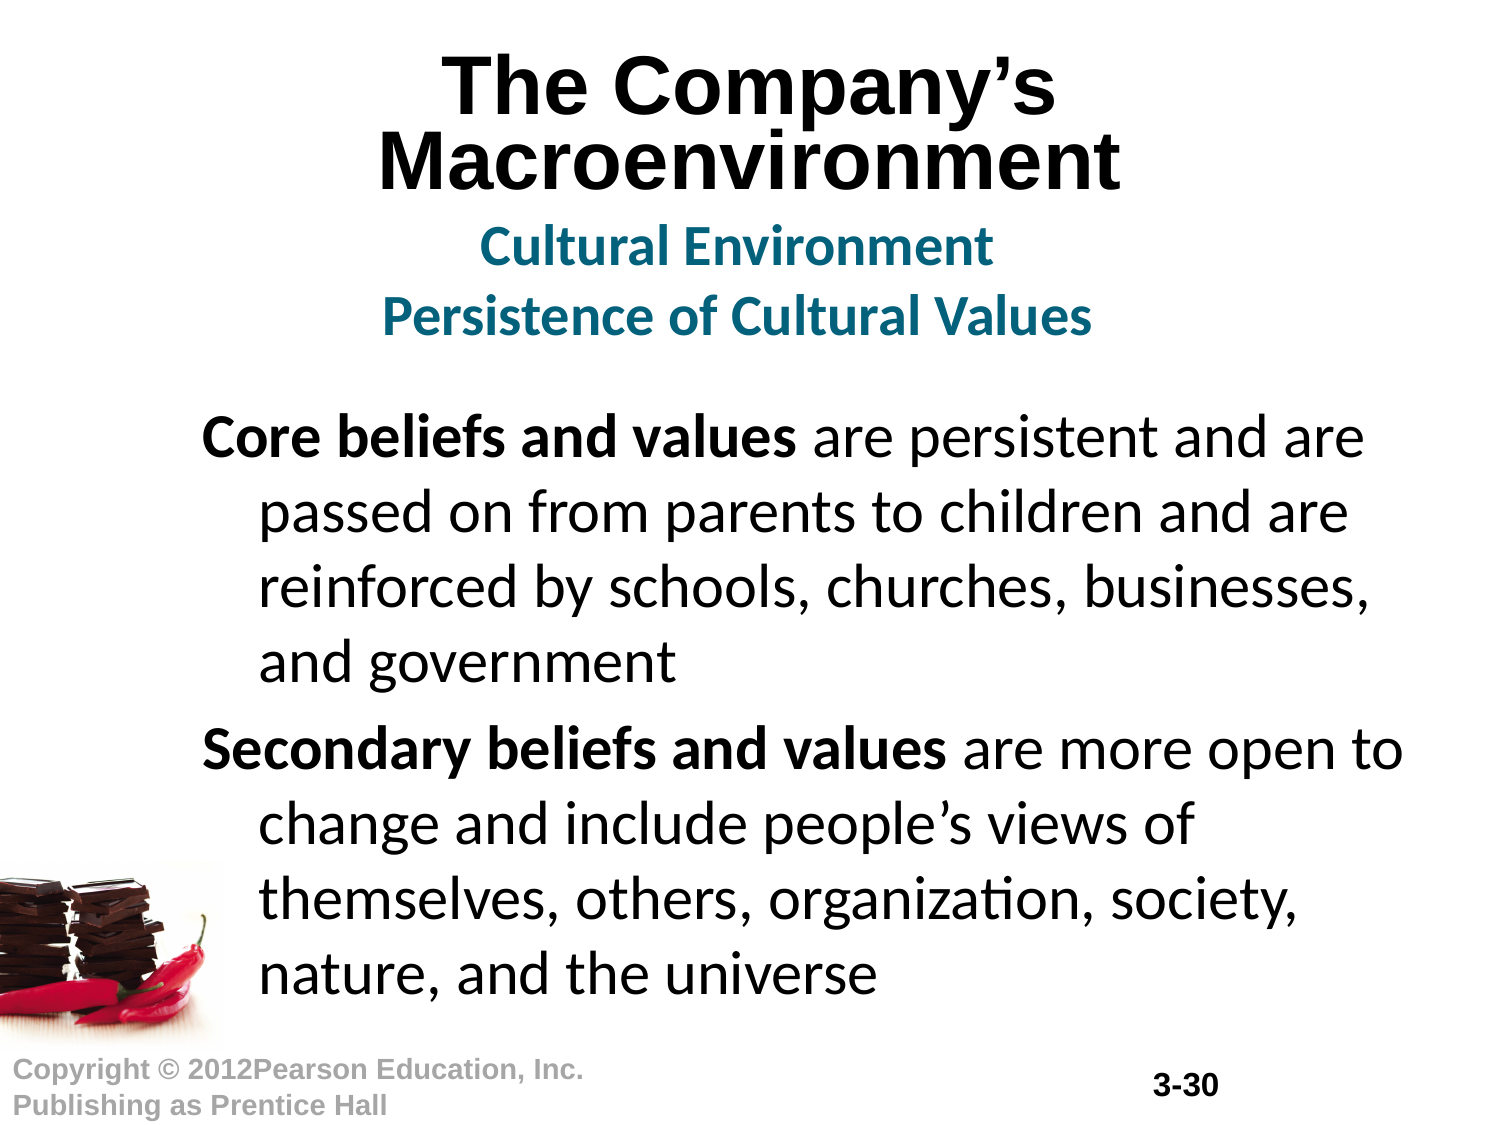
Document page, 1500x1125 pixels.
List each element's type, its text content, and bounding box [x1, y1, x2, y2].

title The Company’s Macroenvironment [112, 37, 1388, 226]
list Core beliefs and values are persistent and are passed on from parents to children and are reinforced by schools, churches, businesses, and government Secondary beliefs and values are more open to change and include people’s views of themselves, others, organization, society, nature, and the universe [187, 387, 1463, 1063]
picture [0, 862, 187, 1050]
list Cultural Environment Persistence of Cultural Values [149, 199, 1326, 263]
